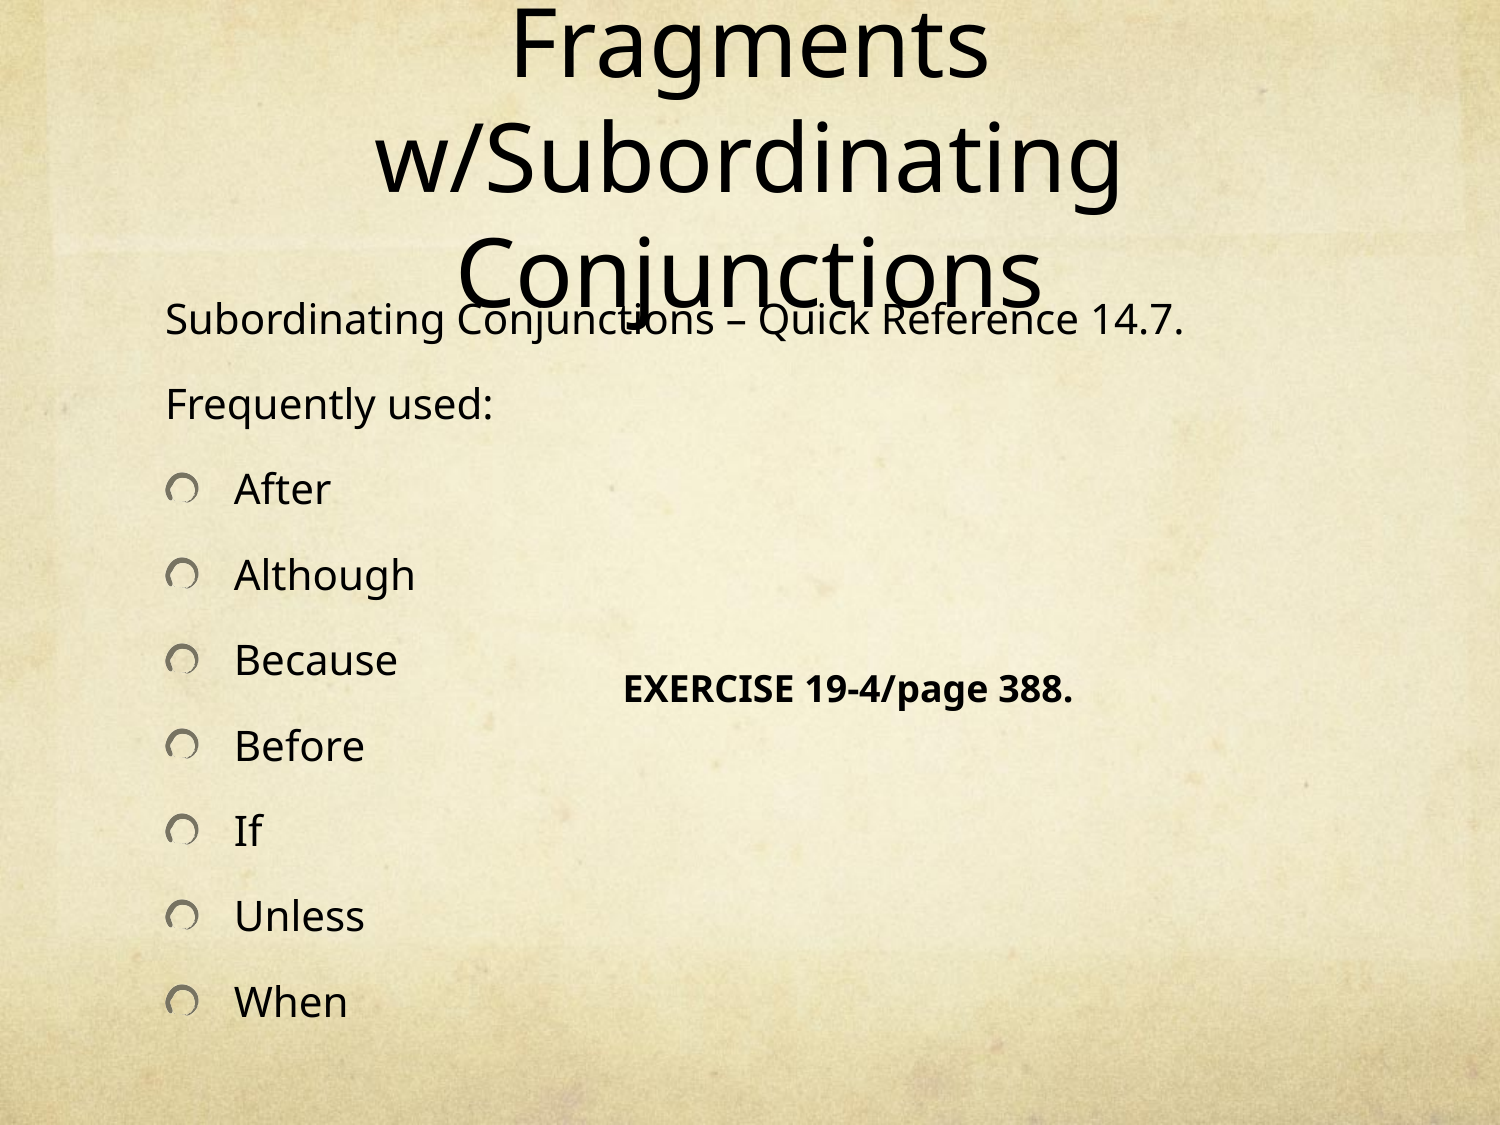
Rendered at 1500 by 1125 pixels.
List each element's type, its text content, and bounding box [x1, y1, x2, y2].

title Fragments w/Subordinating Conjunctions [150, 82, 1350, 225]
text_box EXERCISE 19-4/page 388. [607, 657, 1323, 718]
list Subordinating Conjunctions – Quick Reference 14.7. Frequently used: After Although Because Before If Unless When [150, 284, 1350, 1040]
picture [0, 0, 1500, 1125]
